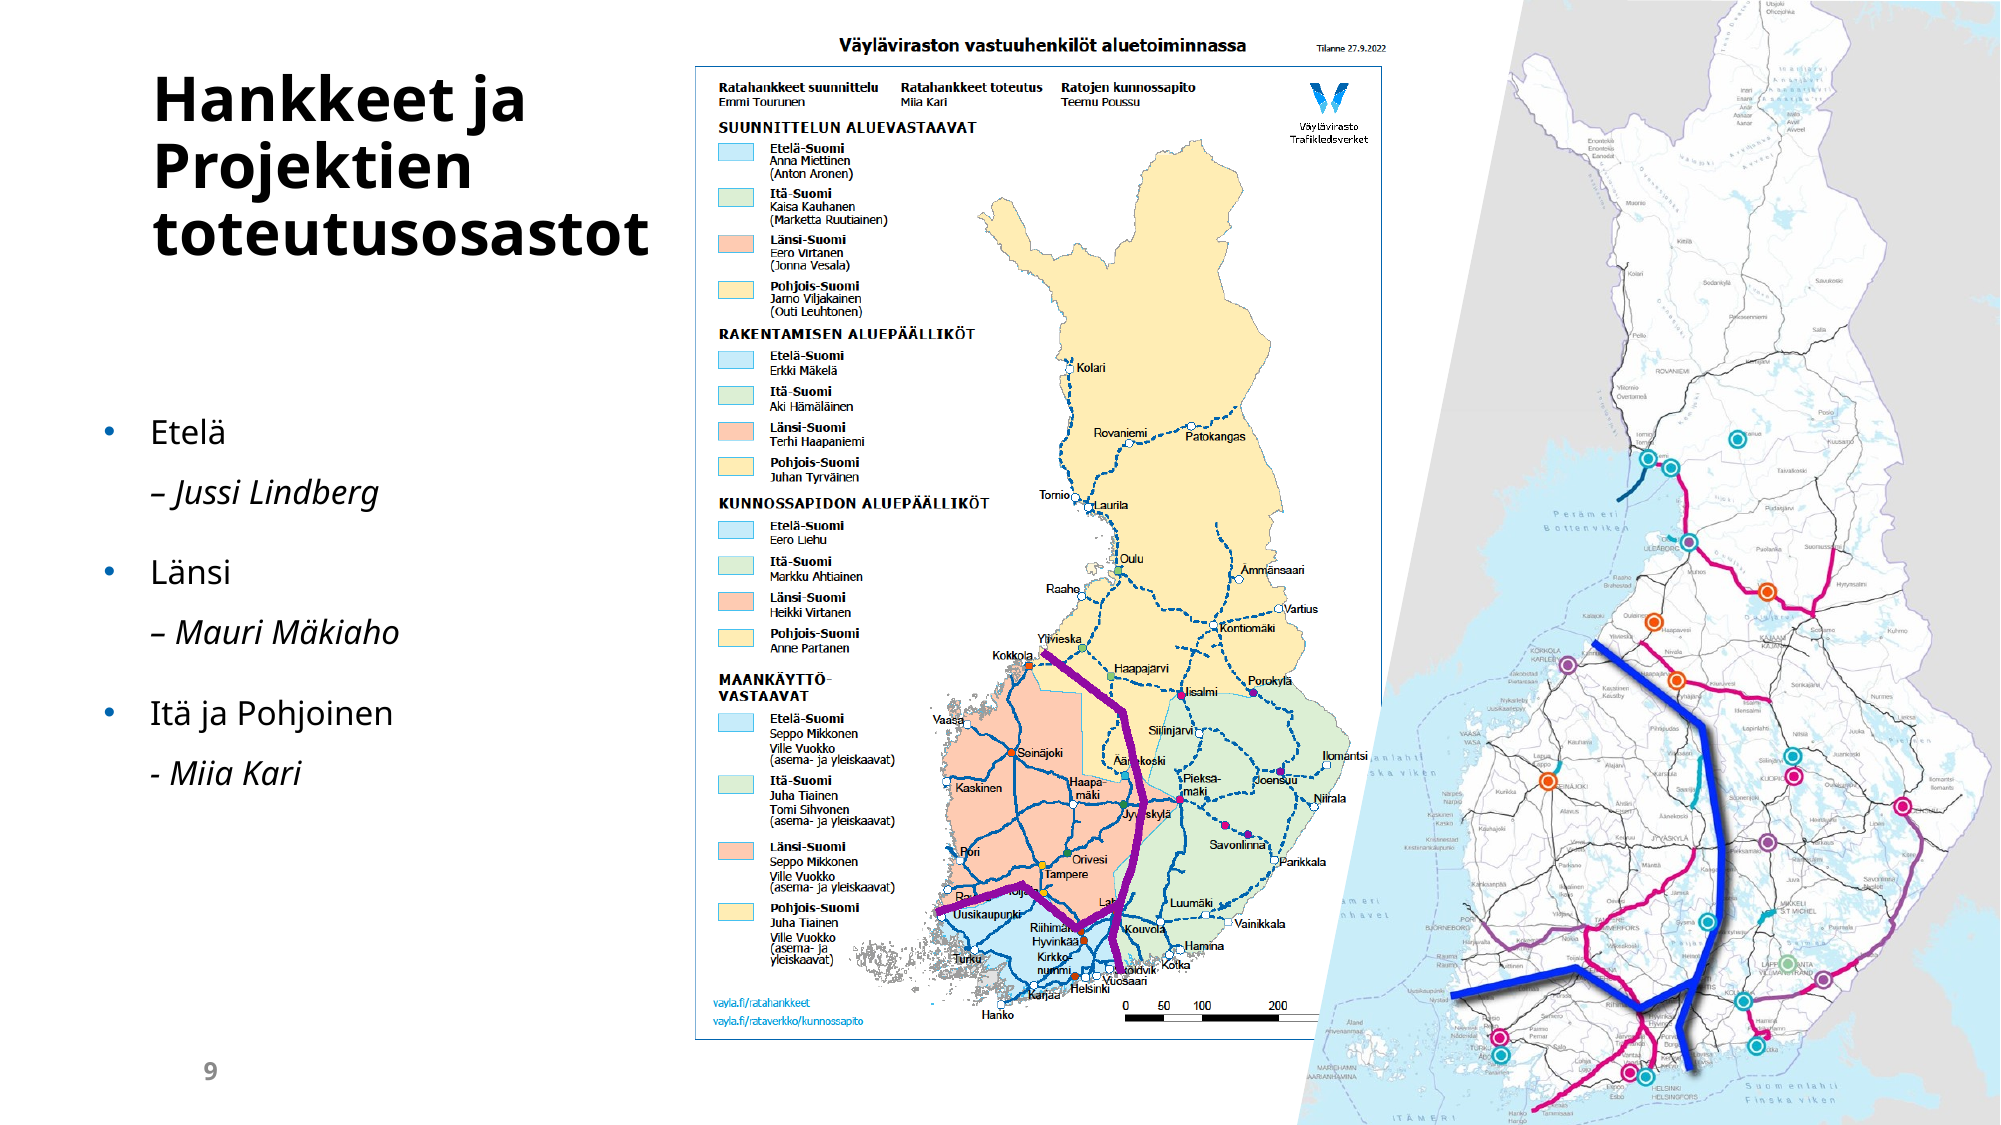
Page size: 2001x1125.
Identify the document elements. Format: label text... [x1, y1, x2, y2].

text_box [675, 24, 1297, 1062]
list Etelä – Jussi Lindberg Länsi – Mauri Mäkiaho Itä ja Pohjoinen - Miia Kari [88, 383, 642, 1001]
picture [1297, 0, 2000, 1125]
title Hankkeet ja Projektien toteutusosastot [137, 59, 675, 278]
slide_number 9 [140, 1042, 233, 1103]
